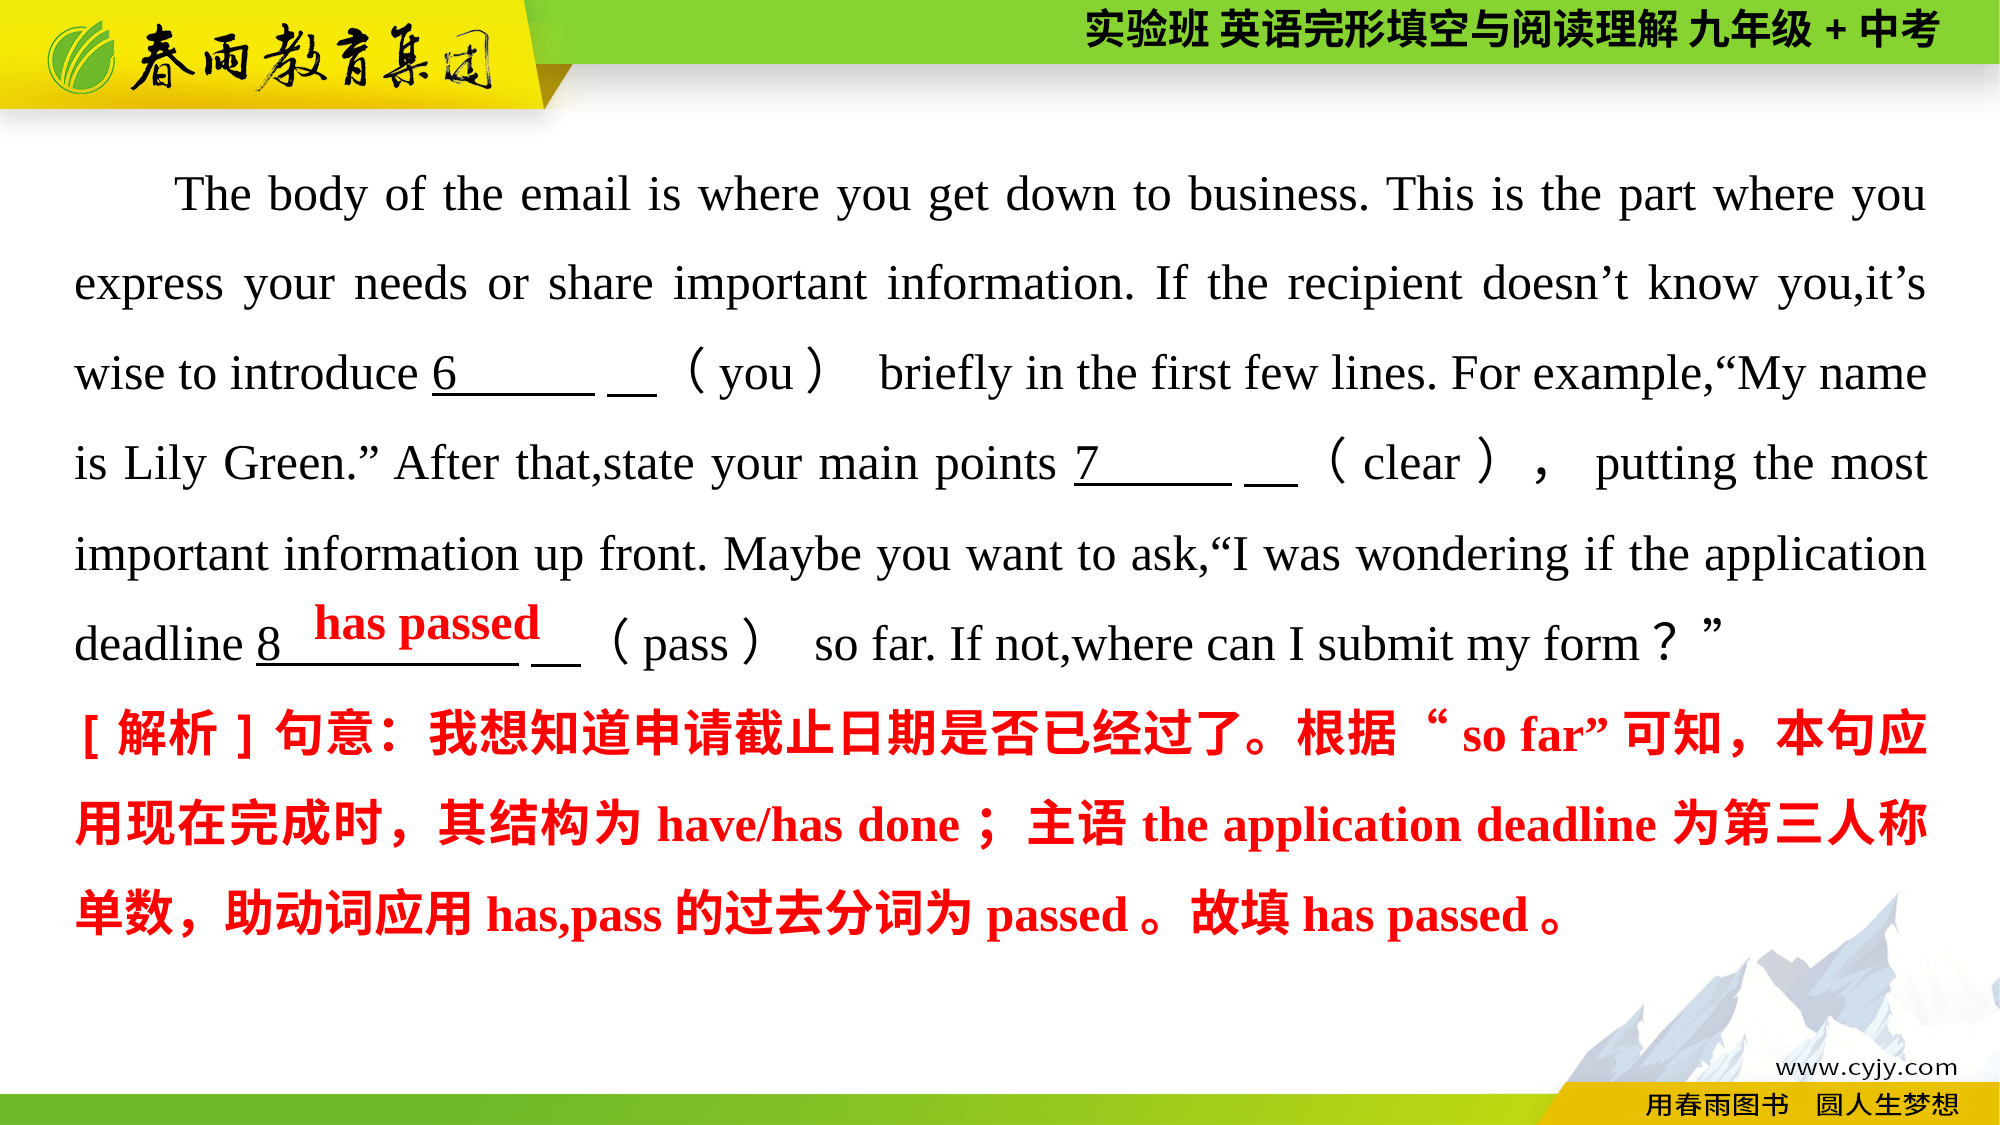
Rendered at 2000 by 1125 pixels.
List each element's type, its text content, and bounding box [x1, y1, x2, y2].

list The body of the email is where you get down to business. This is the part where you express your needs or share important information. If the recipient doesn’t know you,it’s wise to introduce 6 （you） briefly in the first few lines. For example,“My name is Lily Green.” After that,state your main points 7 （clear），putting the most important information up front. Maybe you want to ask,“I was wondering if the application deadline 8 （pass） so far. If not,where can I submit my form？” [59, 122, 1944, 683]
text_box has passed [299, 582, 556, 657]
text_box [解析]句意：我想知道申请截止日期是否已经过了。根据“so far”可知，本句应用现在完成时，其结构为have/has done；主语the application deadline为第三人称单数，助动词应用has,pass的过去分词为passed。故填has passed。 [59, 683, 1944, 949]
picture [0, 0, 2000, 1125]
